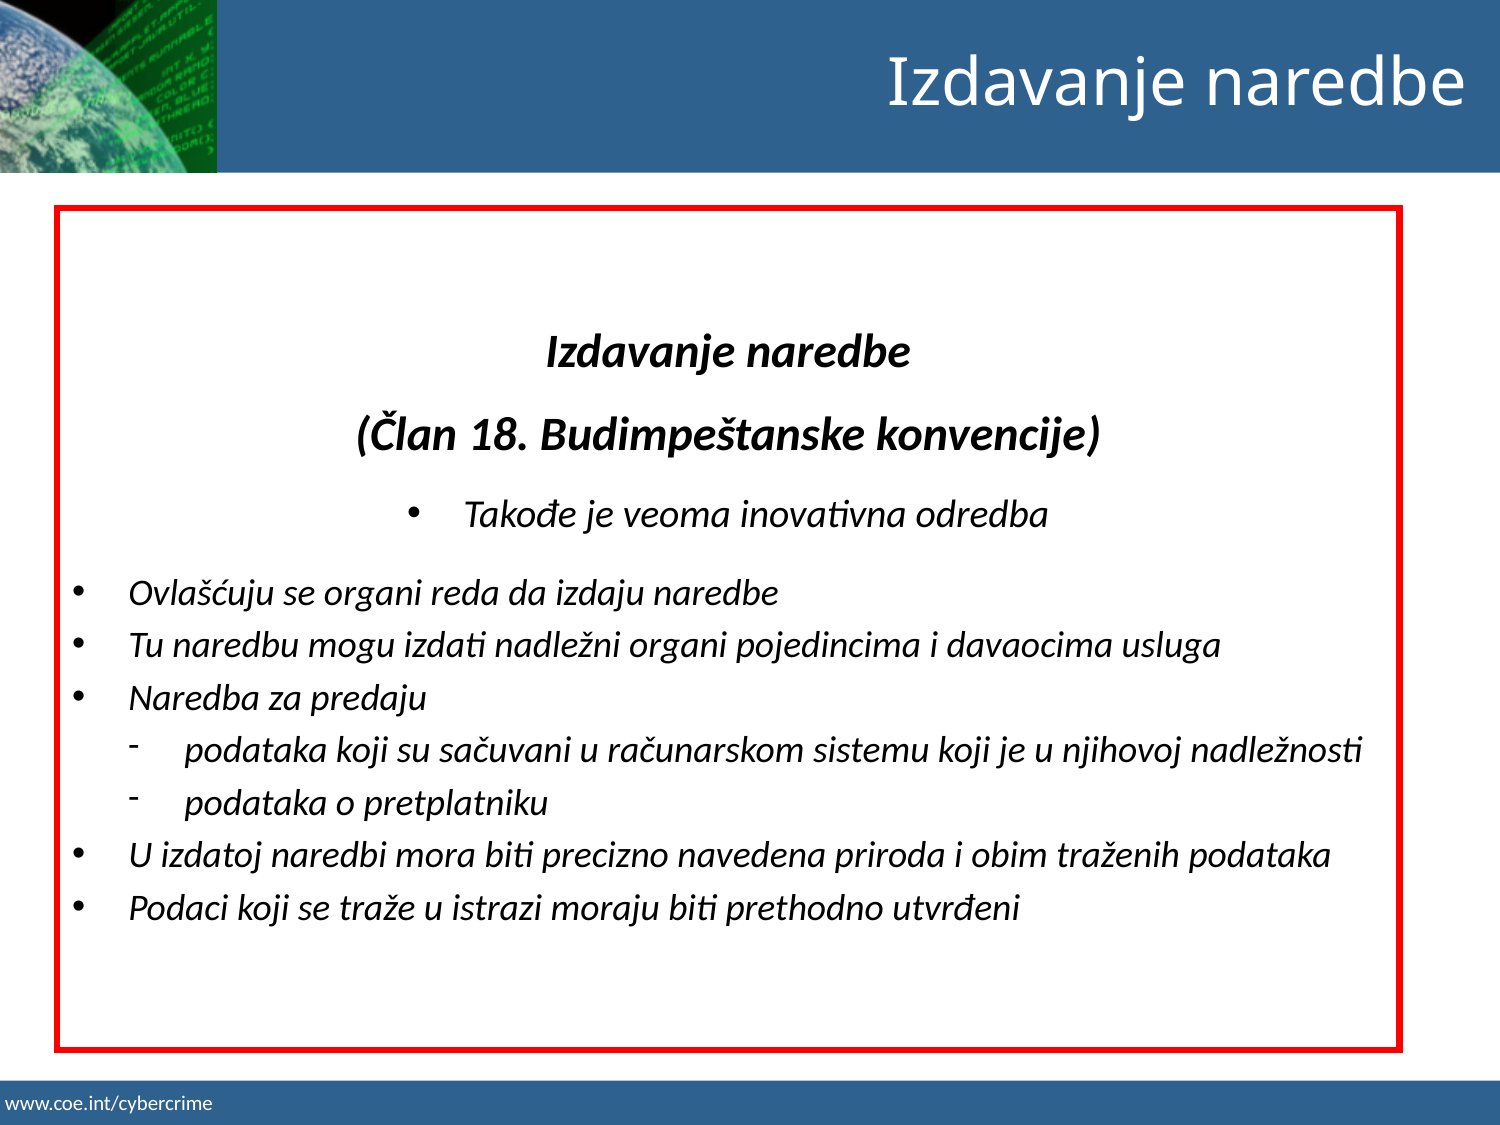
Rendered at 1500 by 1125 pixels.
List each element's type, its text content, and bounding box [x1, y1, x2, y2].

text_box Izdavanje naredbe [230, 31, 1483, 126]
text_box Izdavanje naredbe (Član 18. Budimpeštanske konvencije) Takođe je veoma inovativna odredba Ovlašćuju se organi reda da izdaju naredbe Tu naredbu mogu izdati nadležni organi pojedincima i davaocima usluga Naredba za predaju podataka koji su sačuvani u računarskom sistemu koji je u njihovoj nadležnosti podataka o pretplatniku U izdatoj naredbi mora biti precizno navedena priroda i obim traženih podataka Podaci koji se traže u istrazi moraju biti prethodno utvrđeni [57, 208, 1400, 1050]
picture [0, 0, 217, 173]
